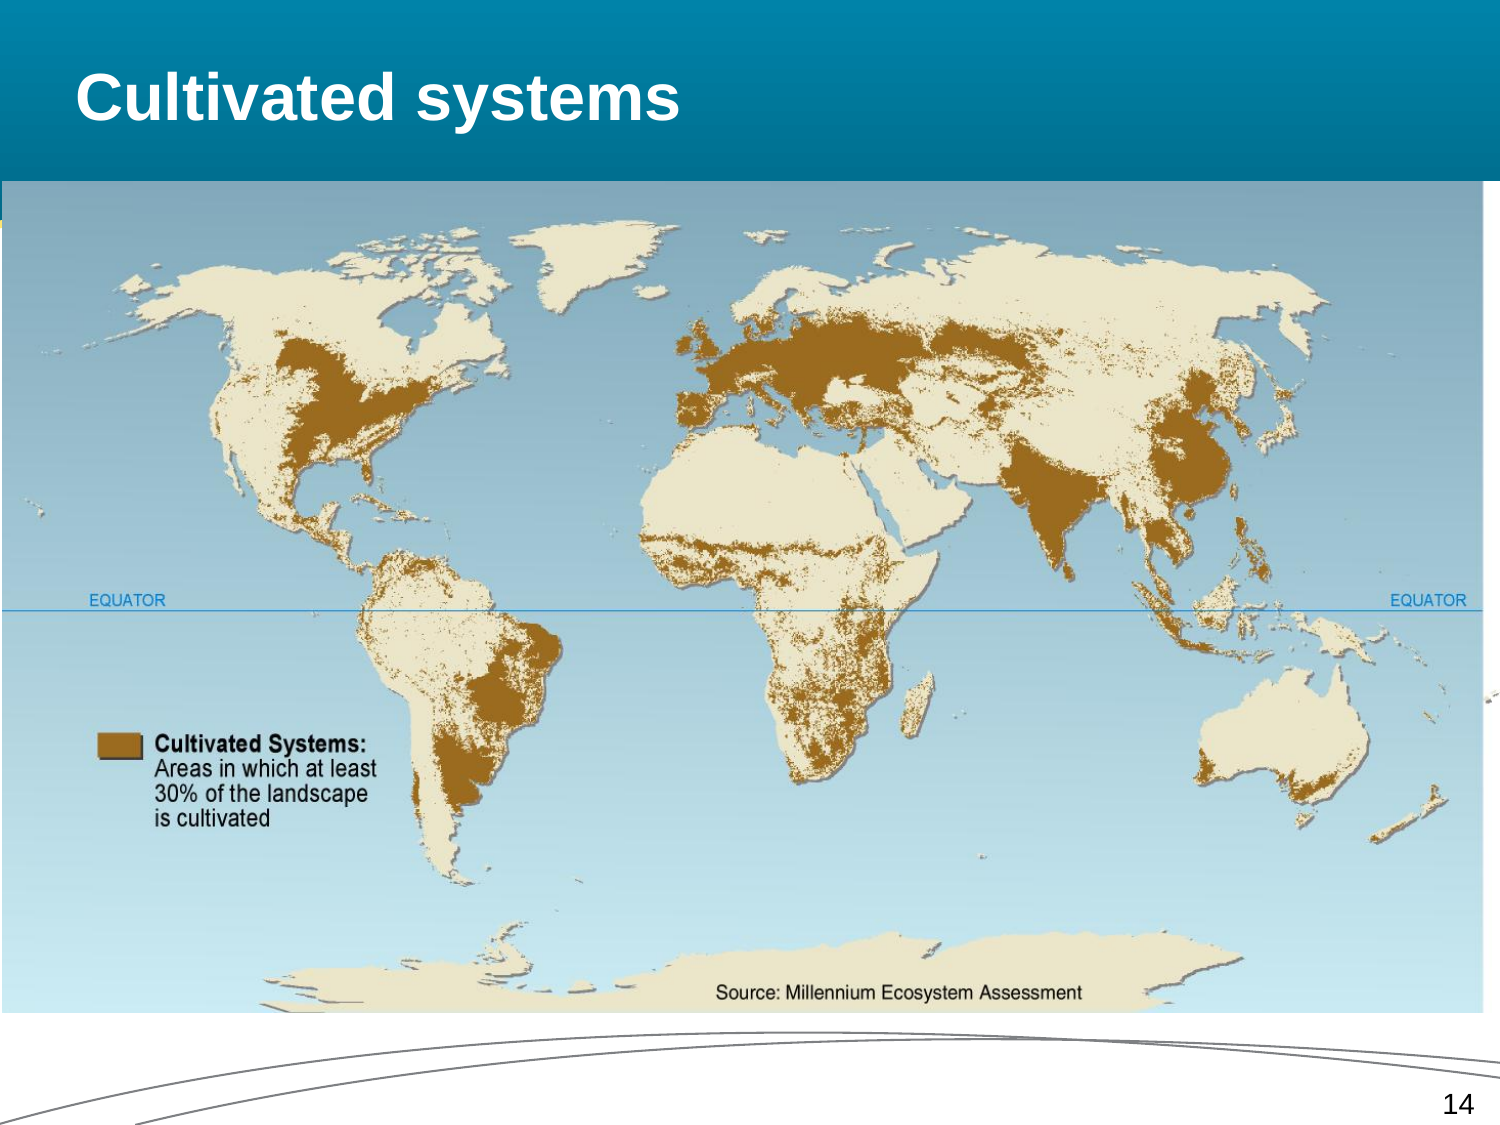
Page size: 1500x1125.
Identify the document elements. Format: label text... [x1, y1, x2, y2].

title Cultivated systems [74, 0, 1476, 180]
slide_number 14 [1124, 1084, 1476, 1113]
picture [1, 182, 1500, 1013]
